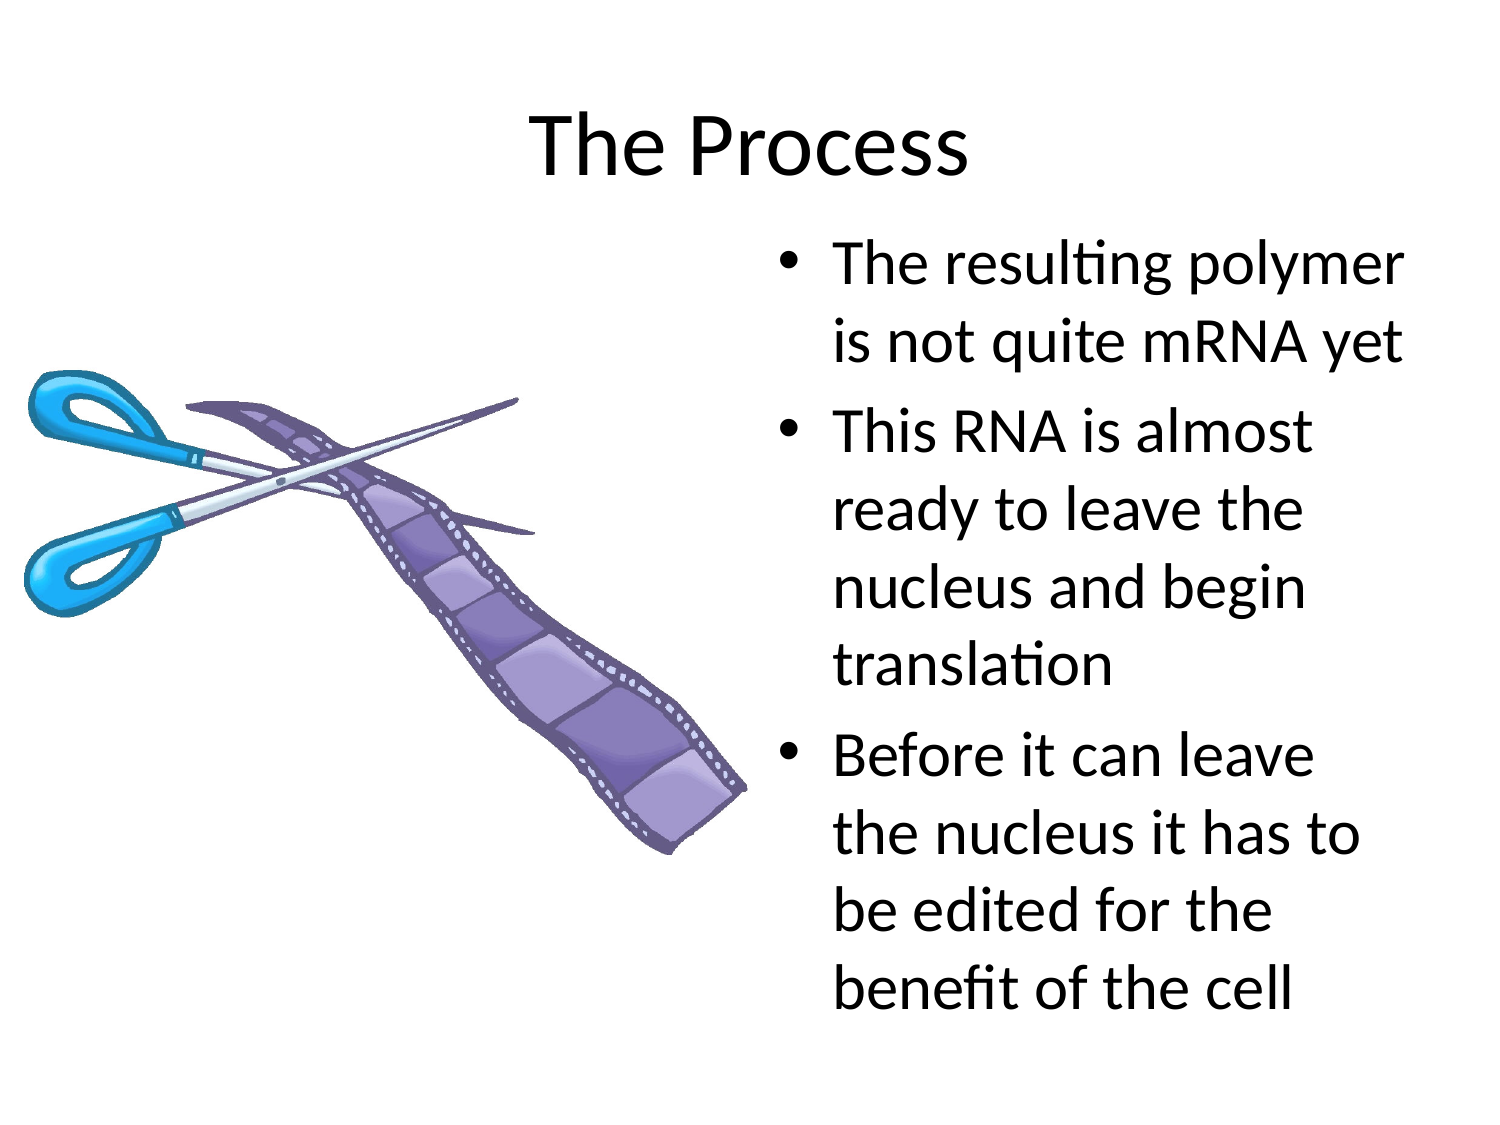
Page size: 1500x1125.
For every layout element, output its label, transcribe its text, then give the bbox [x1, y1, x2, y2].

picture [24, 366, 751, 855]
title The Process [75, 45, 1425, 233]
list The resulting polymer is not quite mRNA yet This RNA is almost ready to leave the nucleus and begin translation Before it can leave the nucleus it has to be edited for the benefit of the cell [762, 212, 1425, 1100]
